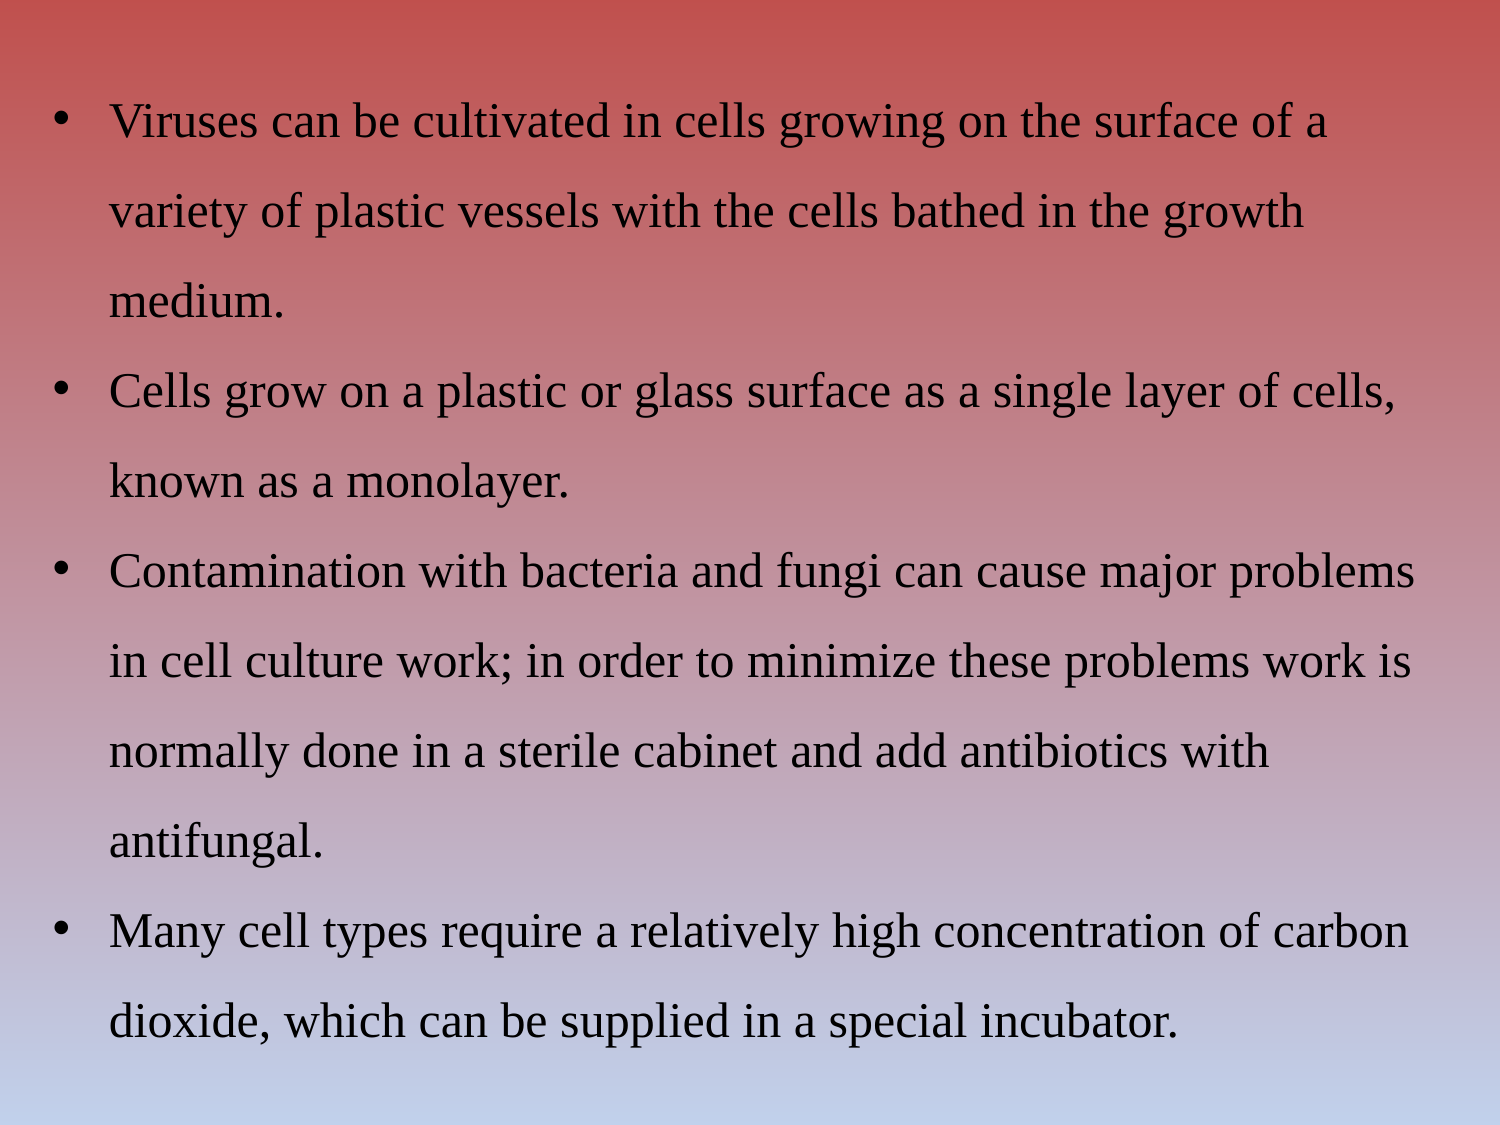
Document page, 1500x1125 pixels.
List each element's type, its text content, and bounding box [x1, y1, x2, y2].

list Viruses can be cultivated in cells growing on the surface of a variety of plastic vessels with the cells bathed in the growth medium. Cells grow on a plastic or glass surface as a single layer of cells, known as a monolayer. Contamination with bacteria and fungi can cause major problems in cell culture work; in order to minimize these problems work is normally done in a sterile cabinet and add antibiotics with antifungal. Many cell types require a relatively high concentration of carbon dioxide, which can be supplied in a special incubator. [37, 50, 1463, 1088]
